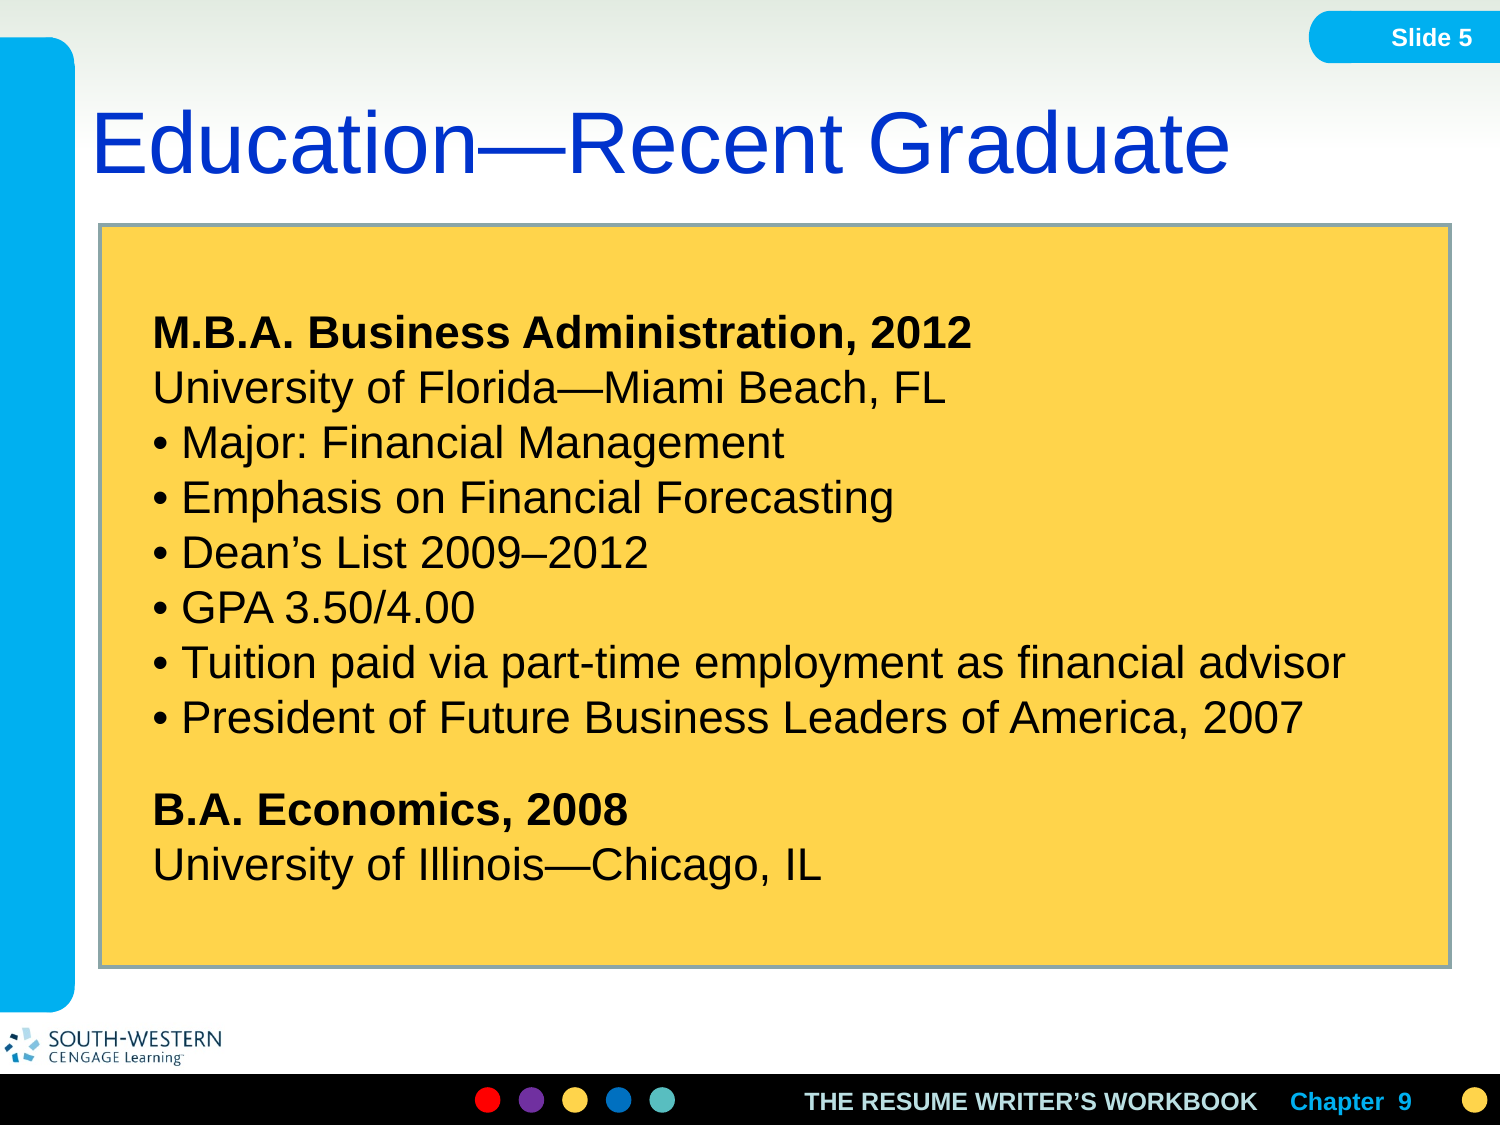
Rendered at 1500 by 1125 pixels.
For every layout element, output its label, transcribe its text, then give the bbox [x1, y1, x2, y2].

list M.B.A. Business Administration, 2012 University of Florida—Miami Beach, FL • Major: Financial Management • Emphasis on Financial Forecasting • Dean’s List 2009–2012 • GPA 3.50/4.00 • Tuition paid via part-time employment as financial advisor • President of Future Business Leaders of America, 2007 B.A. Economics, 2008 University of Illinois—Chicago, IL [98, 223, 1452, 969]
title Education—Recent Graduate [74, 44, 1426, 233]
picture [0, 1022, 225, 1073]
slide_number Slide 5 [1312, 13, 1488, 93]
footer Chapter 9 [1274, 1075, 1476, 1125]
